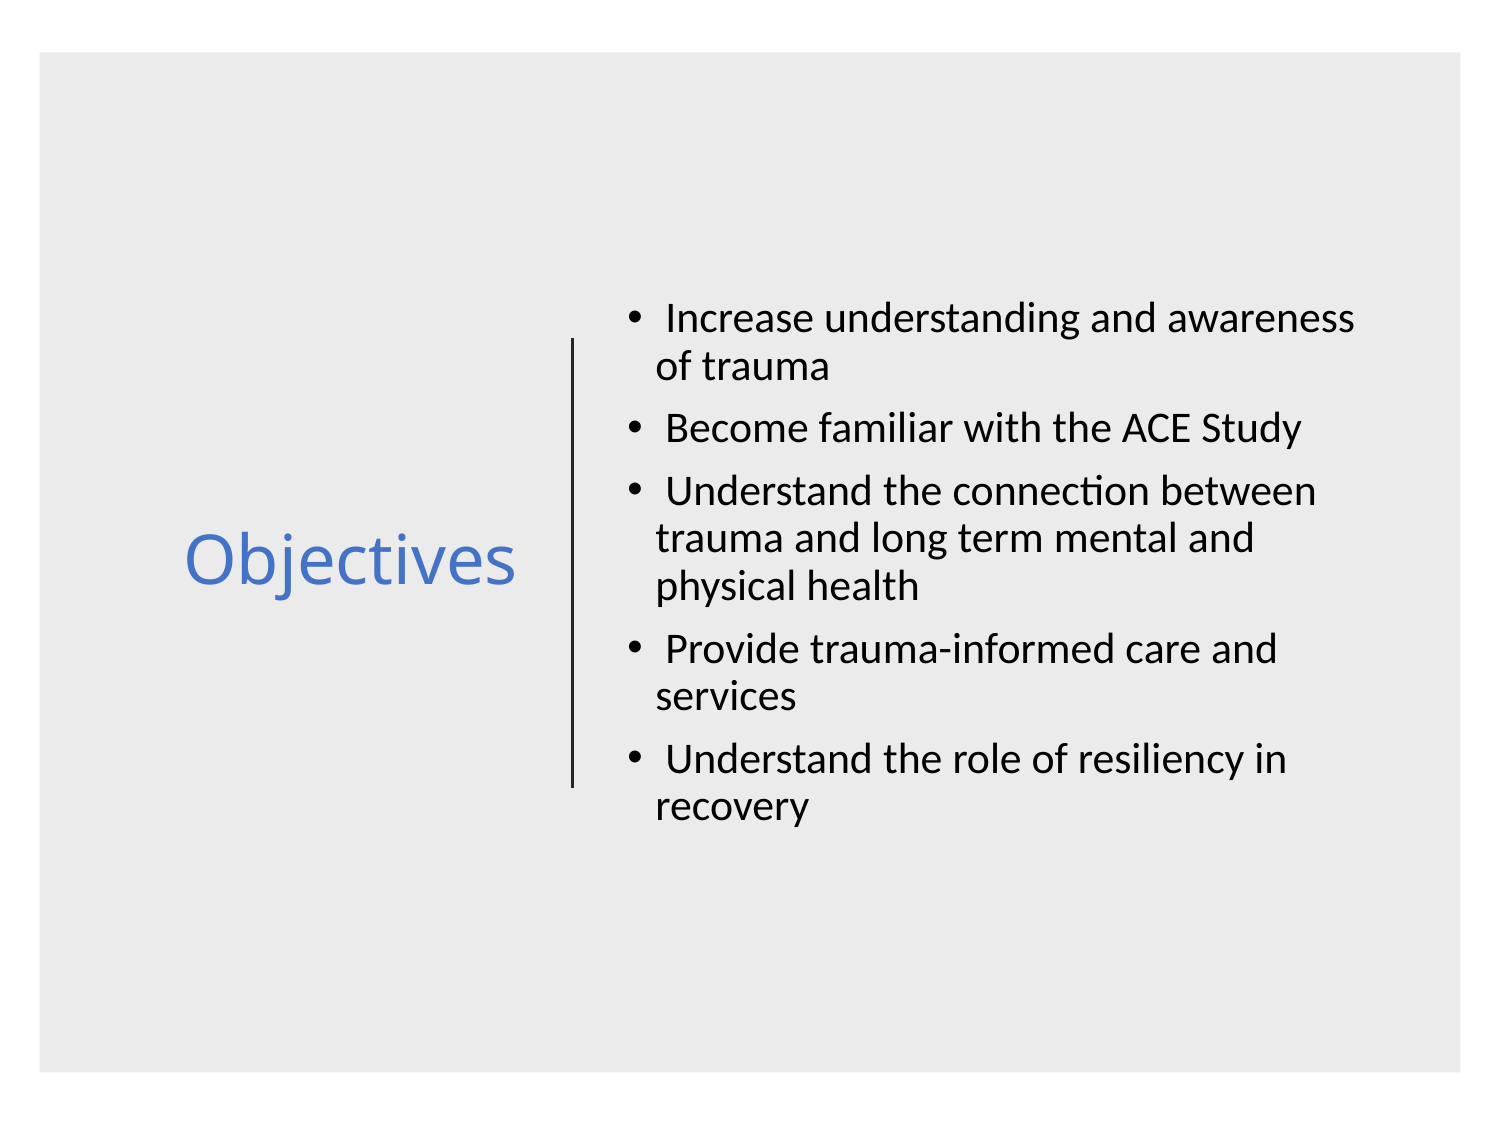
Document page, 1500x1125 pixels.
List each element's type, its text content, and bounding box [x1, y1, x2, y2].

list Increase understanding and awareness of trauma Become familiar with the ACE Study Understand the connection between trauma and long term mental and physical health Provide trauma-informed care and services Understand the role of resiliency in recovery [612, 158, 1397, 967]
text_box [38, 51, 1461, 1073]
title Objectives [103, 158, 533, 967]
